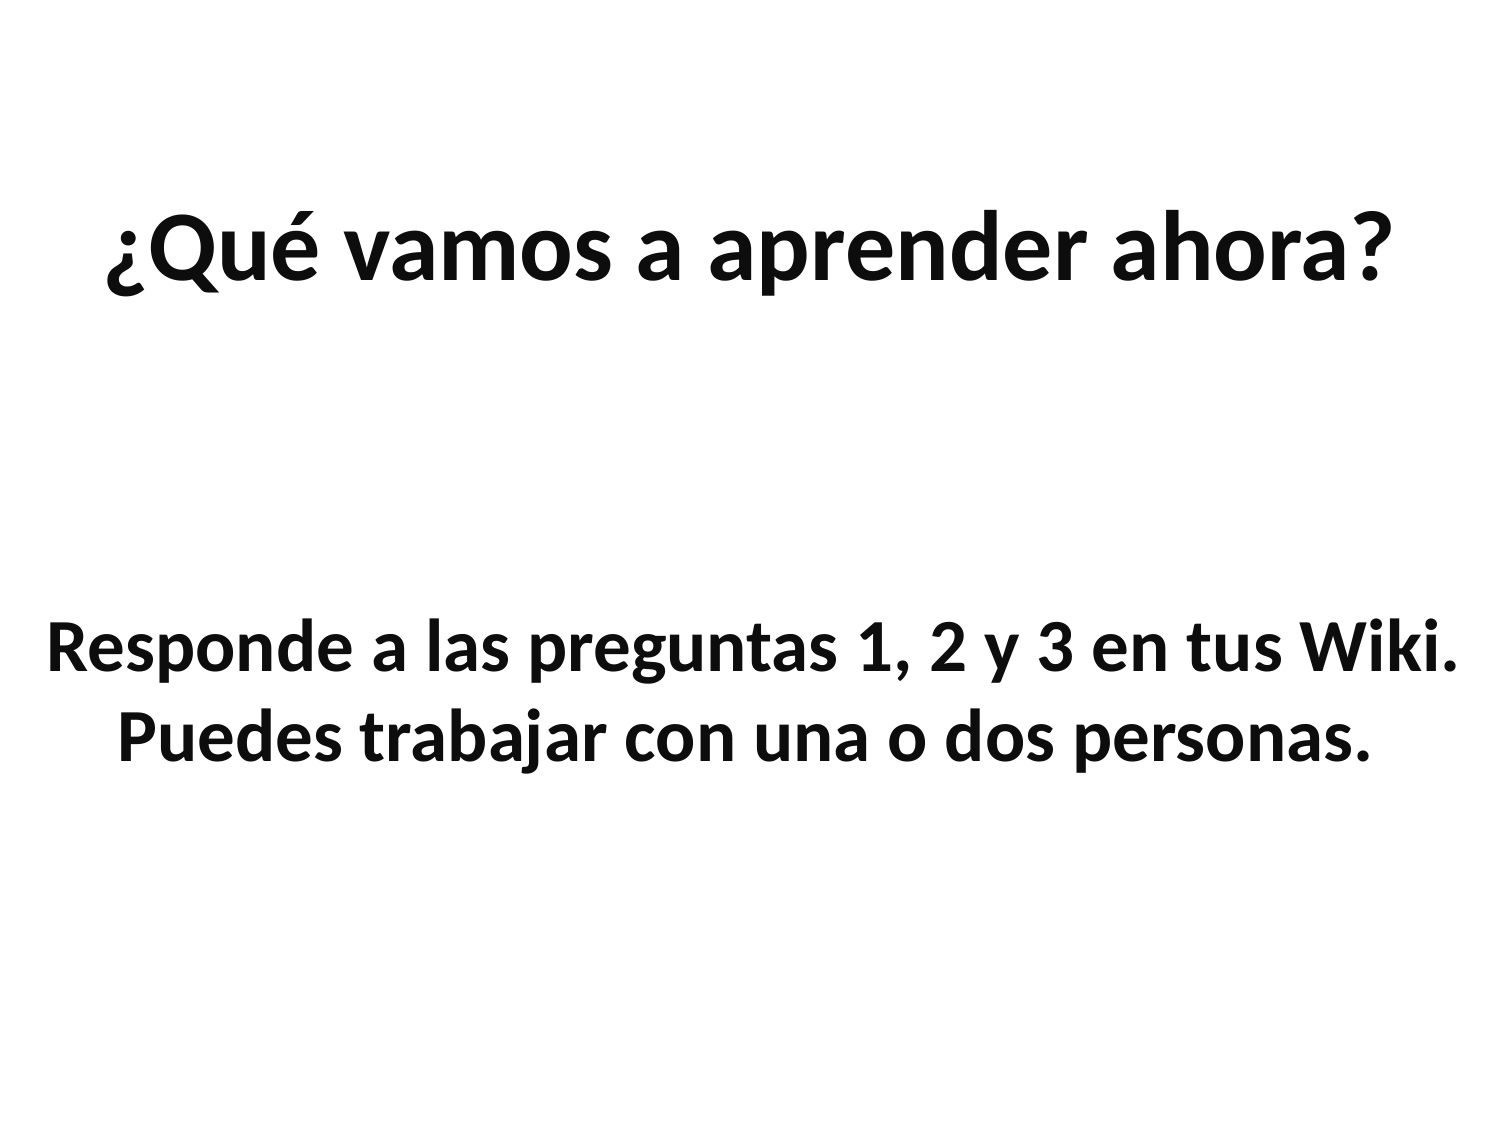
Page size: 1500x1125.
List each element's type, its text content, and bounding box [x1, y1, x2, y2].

text_box Responde a las preguntas 1, 2 y 3 en tus Wiki. Puedes trabajar con una o dos personas. [4, 588, 1500, 784]
text_box ¿Qué vamos a aprender ahora? [0, 172, 1500, 308]
